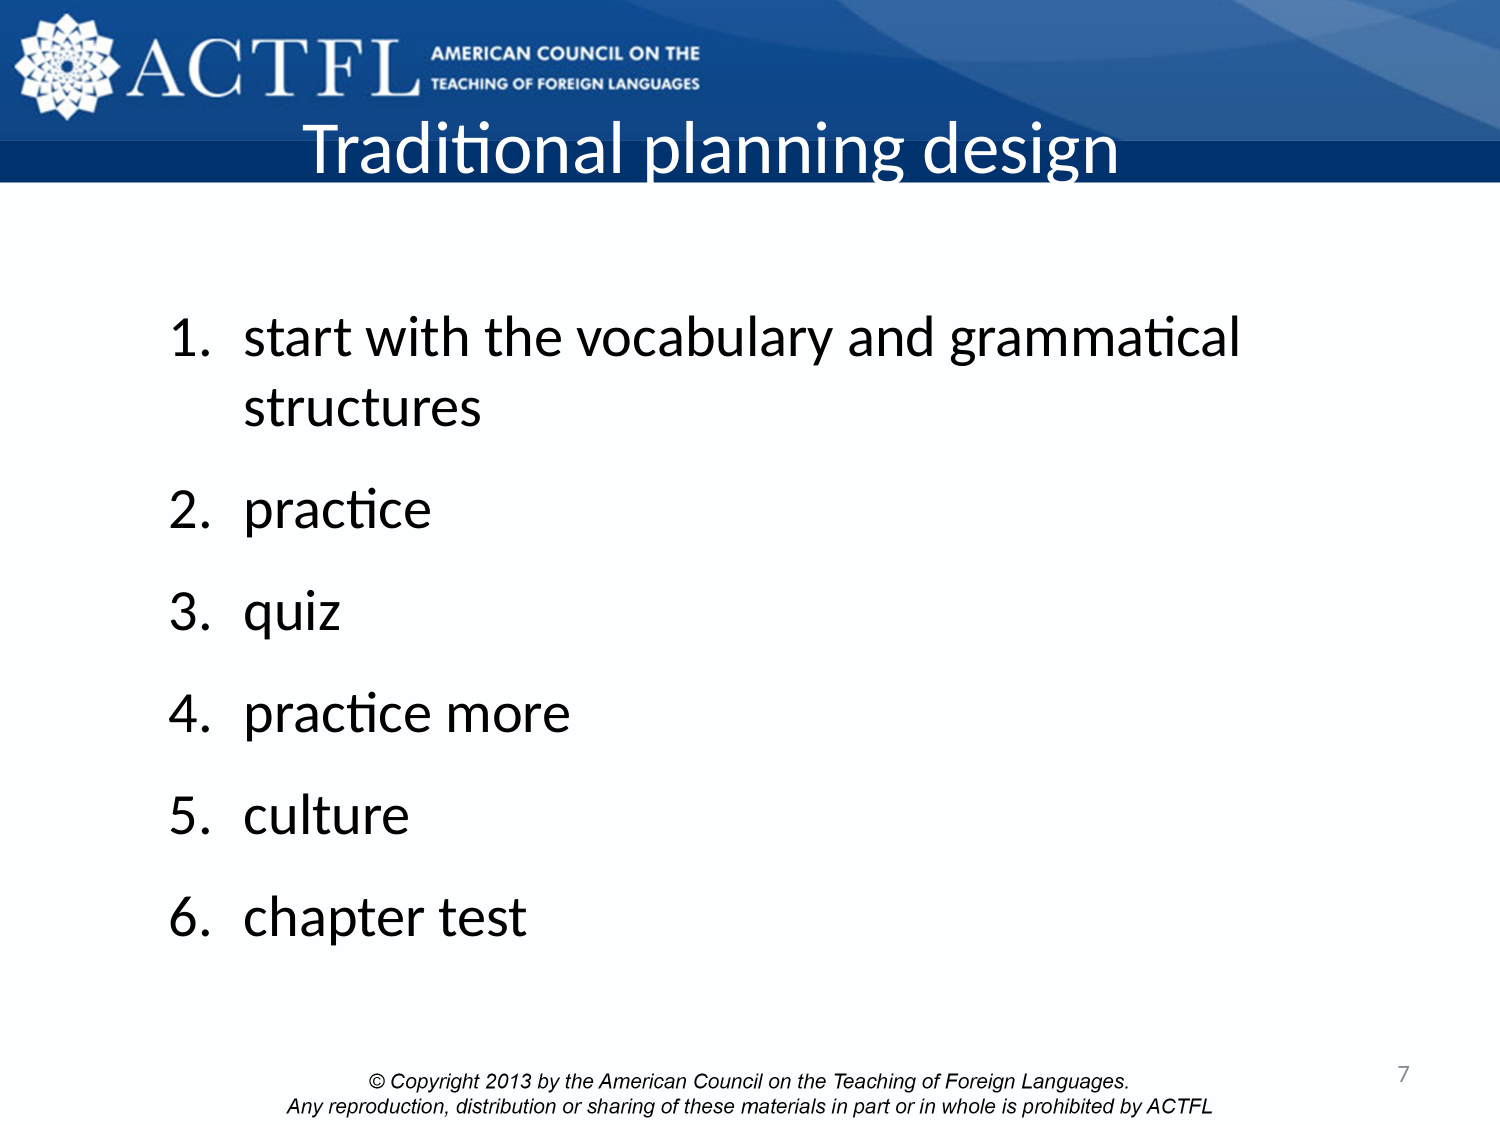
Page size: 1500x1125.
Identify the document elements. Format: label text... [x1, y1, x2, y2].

title Traditional planning design [98, 50, 1325, 238]
picture [0, 0, 1500, 1125]
slide_number 7 [1074, 1042, 1425, 1103]
list start with the vocabulary and grammatical structures practice quiz practice more culture chapter test [153, 290, 1402, 1018]
